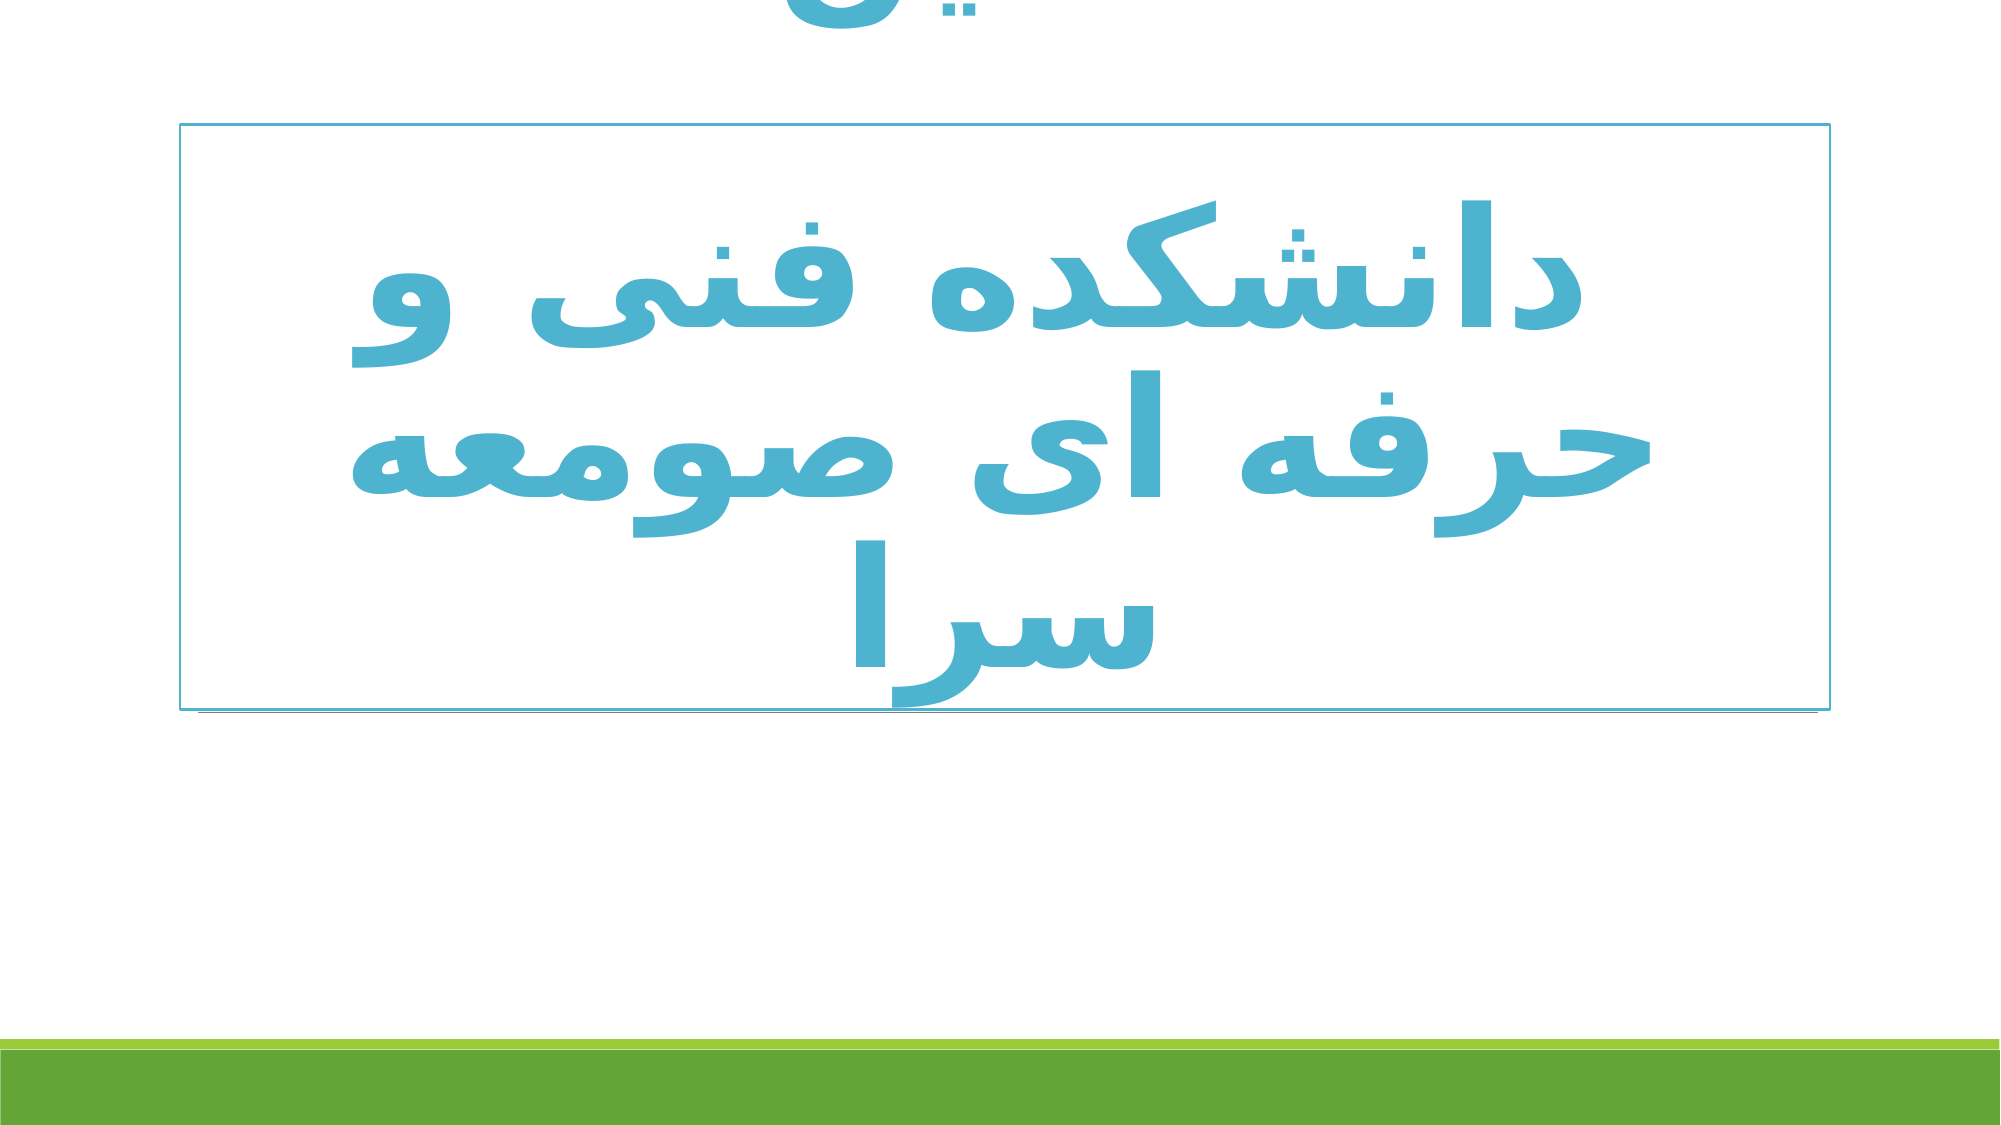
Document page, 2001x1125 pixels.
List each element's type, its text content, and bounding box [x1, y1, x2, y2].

title راهنمای ثبت نام آنلاین دانشکده فنی و حرفه ای صومعه سرا [179, 123, 1831, 711]
